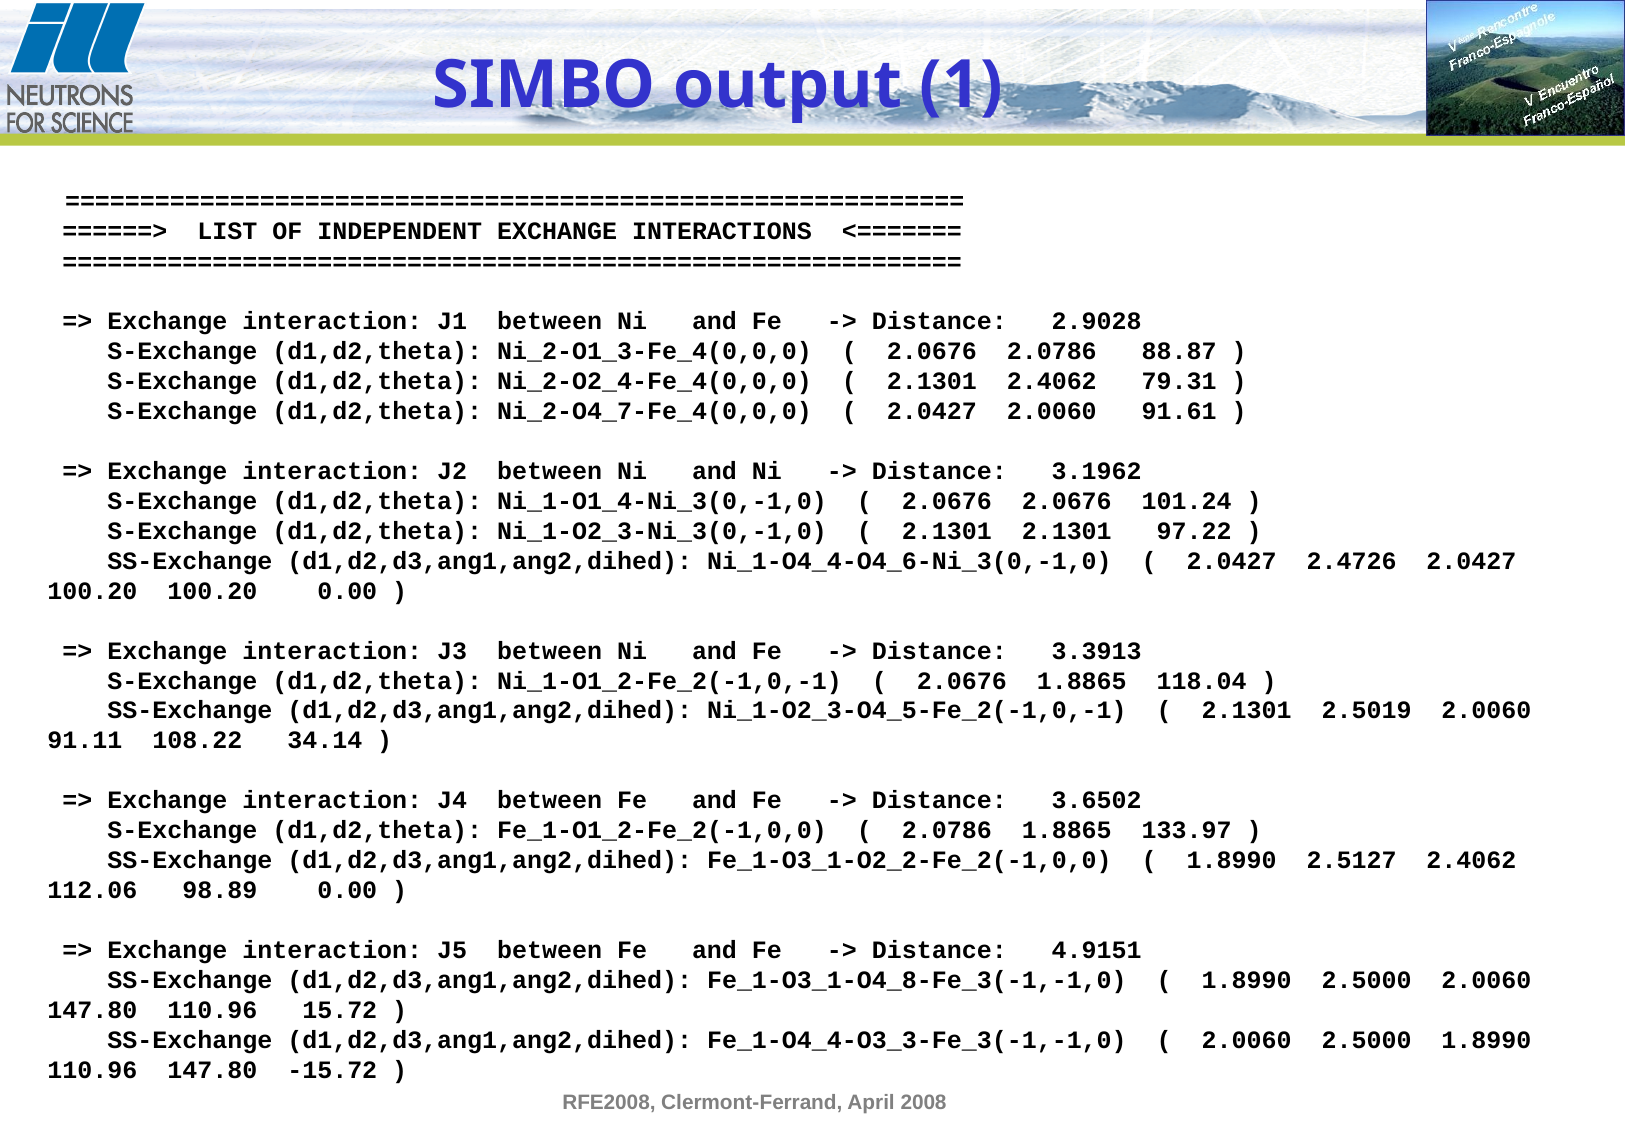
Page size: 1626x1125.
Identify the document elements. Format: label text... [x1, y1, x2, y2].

picture [0, 0, 1625, 136]
text_box ============================================================ ======> LIST OF INDEPENDENT EXCHANGE INTERACTIONS <======= ============================================================ => Exchange interaction: J1 between Ni and Fe -> Distance: 2.9028 S-Exchange (d1,d2,theta): Ni_2-O1_3-Fe_4(0,0,0) ( 2.0676 2.0786 88.87 ) S-Exchange (d1,d2,theta): Ni_2-O2_4-Fe_4(0,0,0) ( 2.1301 2.4062 79.31 ) S-Exchange (d1,d2,theta): Ni_2-O4_7-Fe_4(0,0,0) ( 2.0427 2.0060 91.61 ) => Exchange interaction: J2 between Ni and Ni -> Distance: 3.1962 S-Exchange (d1,d2,theta): Ni_1-O1_4-Ni_3(0,-1,0) ( 2.0676 2.0676 101.24 ) S-Exchange (d1,d2,theta): Ni_1-O2_3-Ni_3(0,-1,0) ( 2.1301 2.1301 97.22 ) SS-Exchange (d1,d2,d3,ang1,ang2,dihed): Ni_1-O4_4-O4_6-Ni_3(0,-1,0) ( 2.0427 2.4726 2.0427 100.20 100.20 0.00 ) => Exchange interaction: J3 between Ni and Fe -> Distance: 3.3913 S-Exchange (d1,d2,theta): Ni_1-O1_2-Fe_2(-1,0,-1) ( 2.0676 1.8865 118.04 ) SS-Exchange (d1,d2,d3,ang1,ang2,dihed): Ni_1-O2_3-O4_5-Fe_2(-1,0,-1) ( 2.1301 2.5019 2.0060 91.11 108.22 34.14 ) => Exchange interaction: J4 between Fe and Fe -> Distance: 3.6502 S-Exchange (d1,d2,theta): Fe_1-O1_2-Fe_2(-1,0,0) ( 2.0786 1.8865 133.97 ) SS-Exchange (d1,d2,d3,ang1,ang2,dihed): Fe_1-O3_1-O2_2-Fe_2(-1,0,0) ( 1.8990 2.5127 2.4062 112.06 98.89 0.00 ) => Exchange interaction: J5 between Fe and Fe -> Distance: 4.9151 SS-Exchange (d1,d2,d3,ang1,ang2,dihed): Fe_1-O3_1-O4_8-Fe_3(-1,-1,0) ( 1.8990 2.5000 2.0060 147.80 110.96 15.72 ) SS-Exchange (d1,d2,d3,ang1,ang2,dihed): Fe_1-O4_4-O3_3-Fe_3(-1,-1,0) ( 2.0060 2.5000 1.8990 110.96 147.80 -15.72 ) [32, 172, 1599, 1091]
title SIMBO output (1) [162, 30, 1274, 131]
